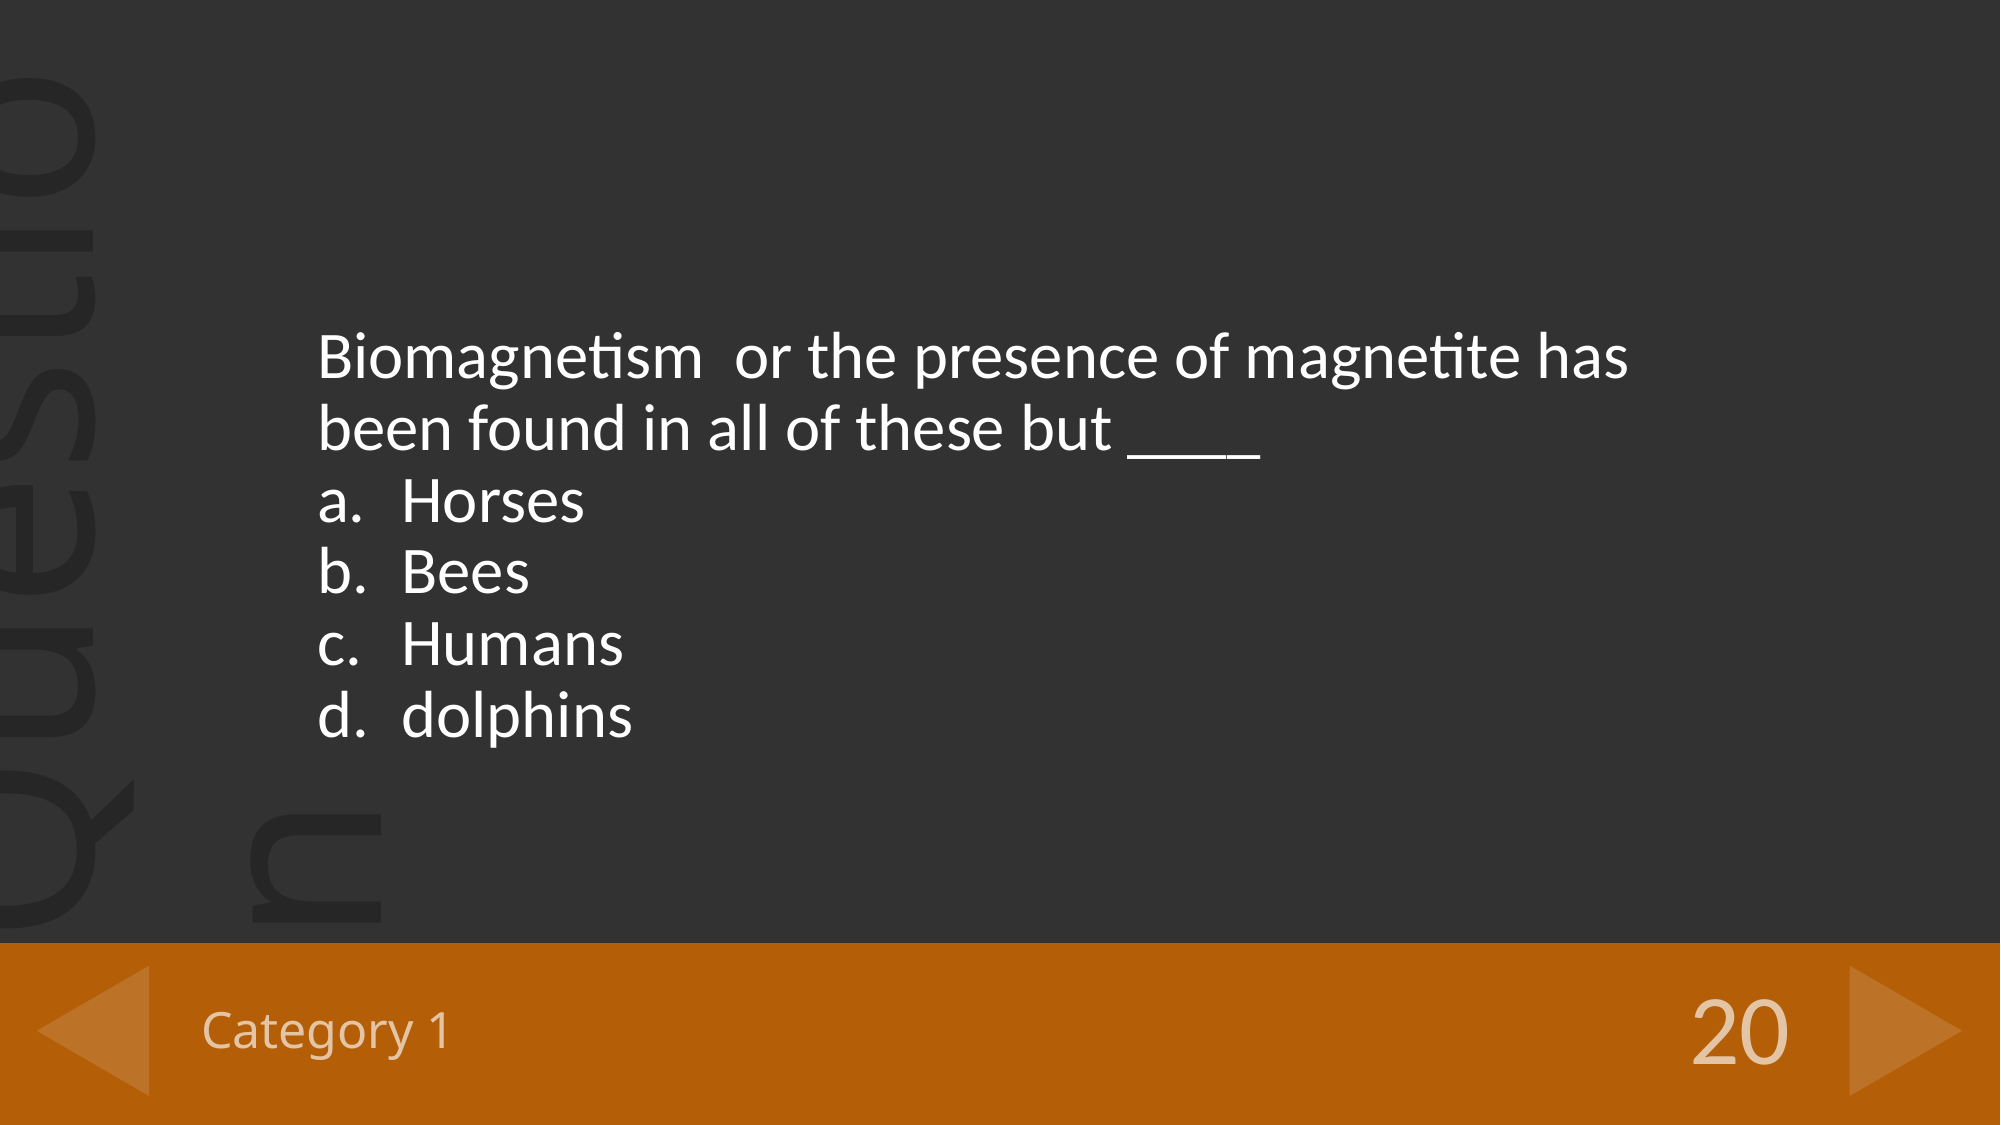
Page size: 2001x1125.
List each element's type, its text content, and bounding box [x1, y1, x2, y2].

list 20 [1494, 967, 1806, 1097]
title Category 1 [185, 967, 1494, 1097]
list Biomagnetism or the presence of magnetite has been found in all of these but ____ Horses Bees Humans dolphins [302, 307, 1760, 766]
